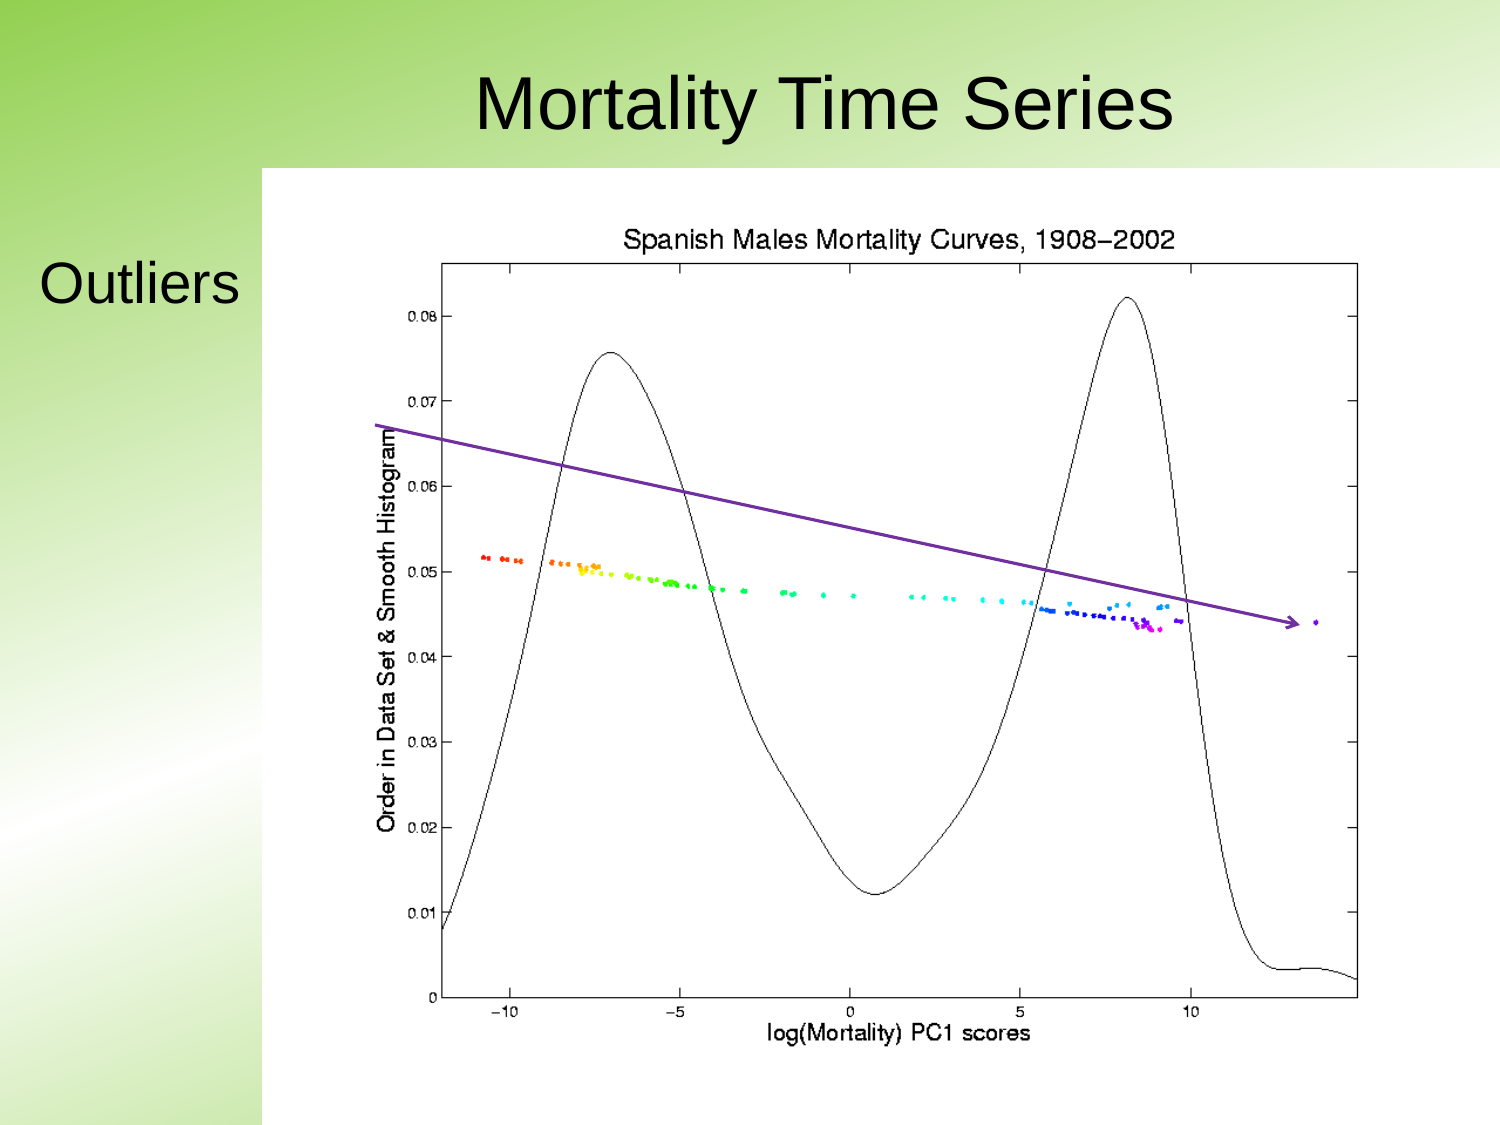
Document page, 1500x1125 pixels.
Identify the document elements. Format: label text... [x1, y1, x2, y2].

title Mortality Time Series [187, 37, 1463, 163]
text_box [374, 424, 1301, 626]
text_box Outliers [24, 237, 256, 533]
picture [261, 168, 1500, 1125]
